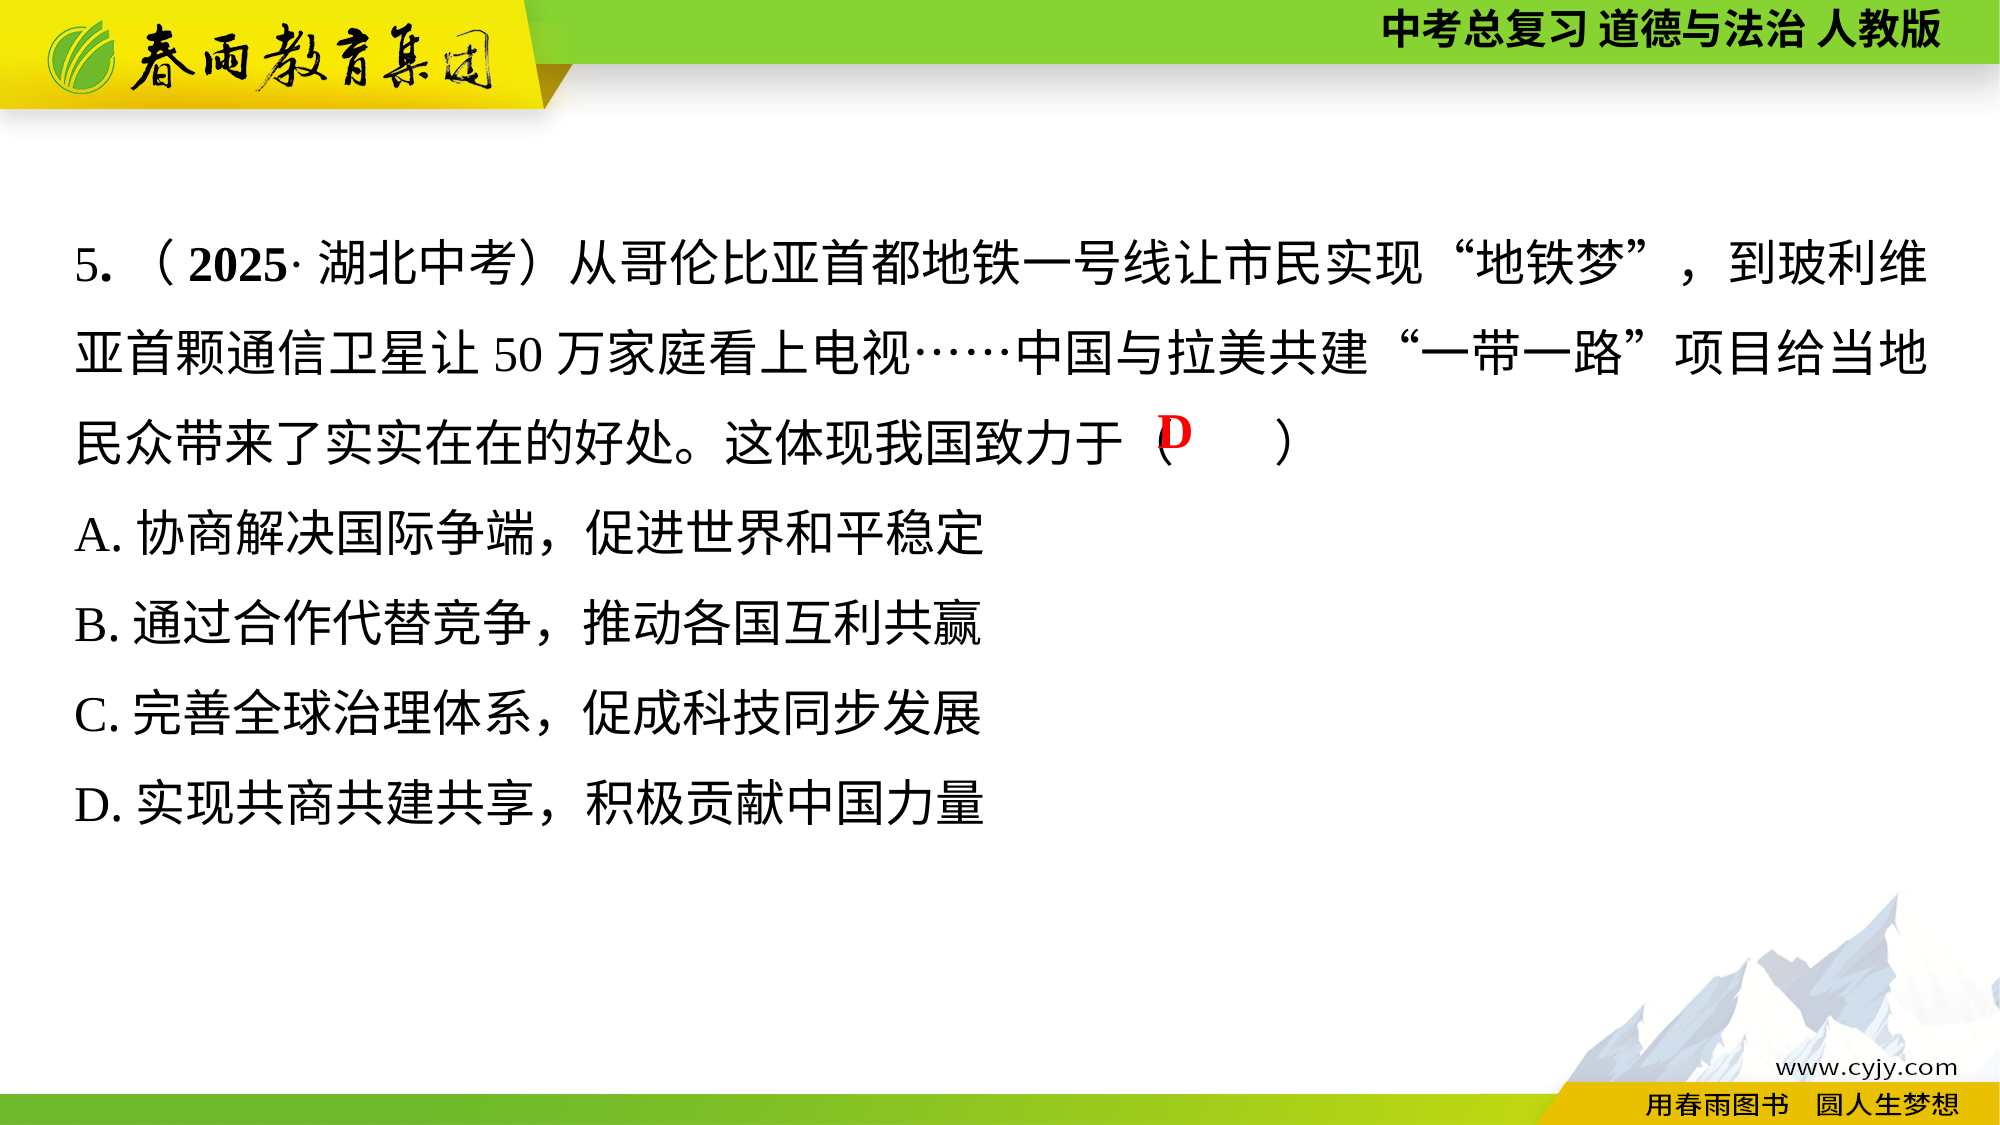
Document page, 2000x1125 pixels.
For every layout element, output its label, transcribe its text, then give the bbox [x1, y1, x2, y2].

picture [0, 0, 2000, 1125]
text_box D [1142, 391, 1209, 466]
list 5.（2025·湖北中考）从哥伦比亚首都地铁一号线让市民实现“地铁梦”，到玻利维亚首颗通信卫星让50万家庭看上电视……中国与拉美共建“一带一路”项目给当地民众带来了实实在在的好处。这体现我国致力于（ ） A.协商解决国际争端，促进世界和平稳定 B.通过合作代替竞争，推动各国互利共赢 C.完善全球治理体系，促成科技同步发展 D.实现共商共建共享，积极贡献中国力量 [59, 194, 1944, 835]
